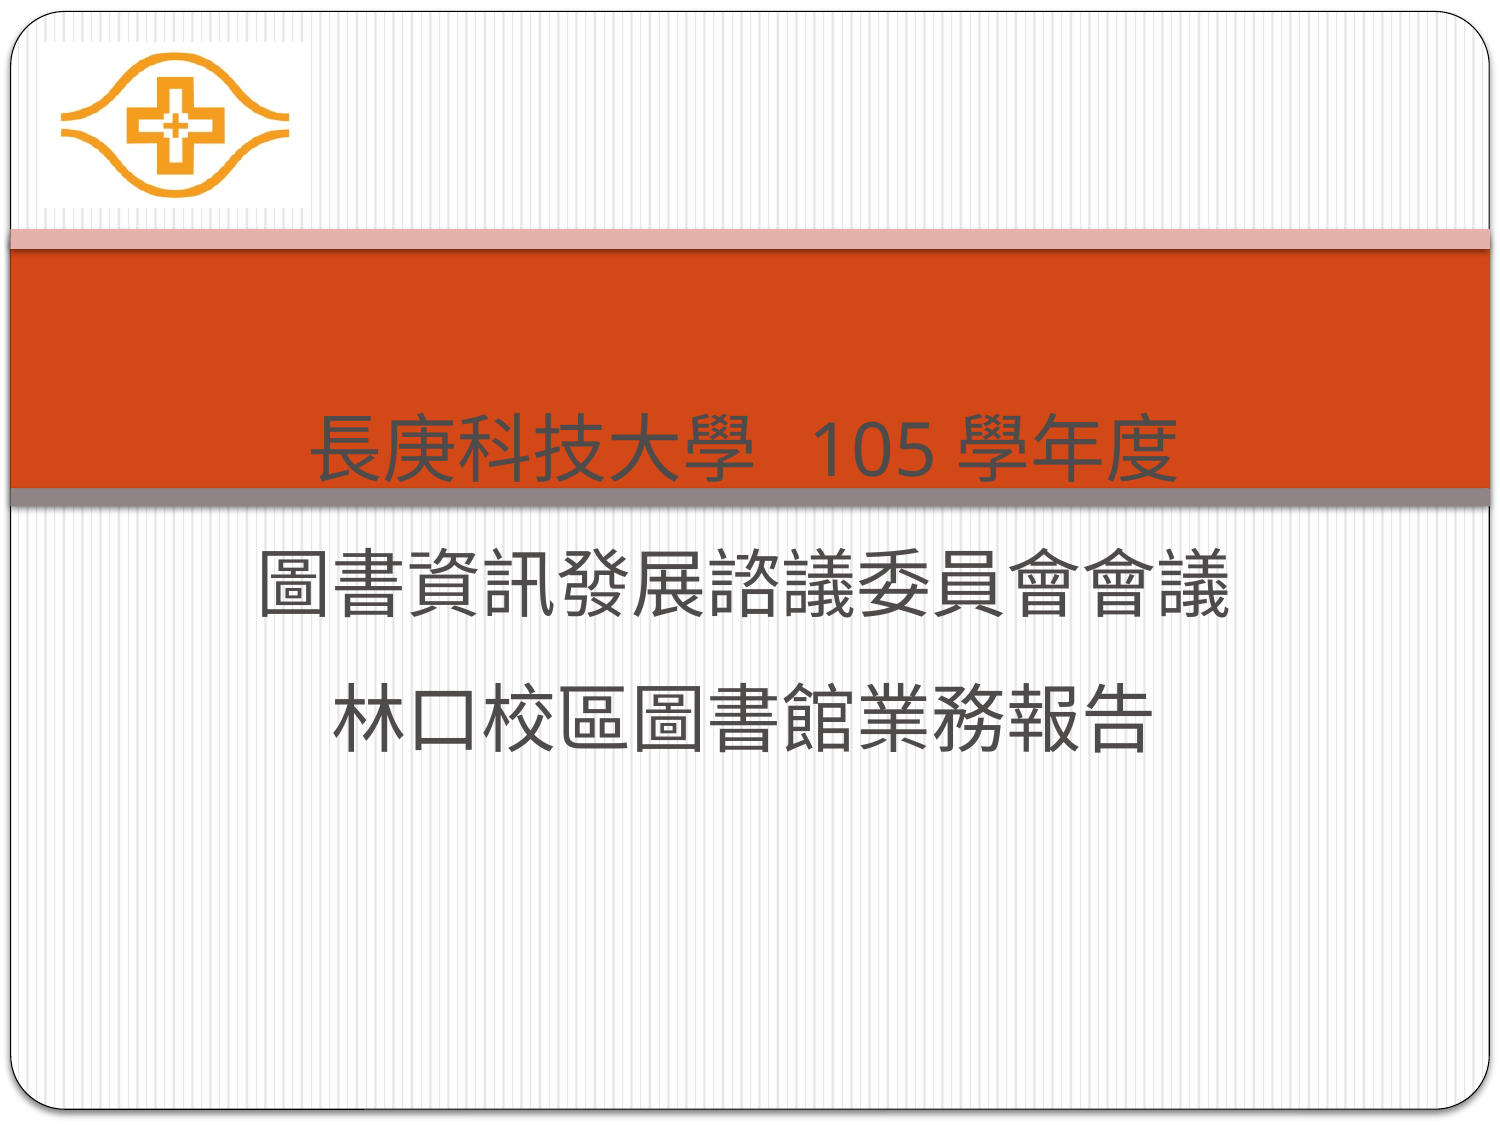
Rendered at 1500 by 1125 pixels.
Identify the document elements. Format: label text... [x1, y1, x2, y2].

title 長庚科技大學 105學年度 圖書資訊發展諮議委員會會議 林口校區圖書館業務報告 [34, 243, 1454, 882]
picture [41, 42, 310, 209]
